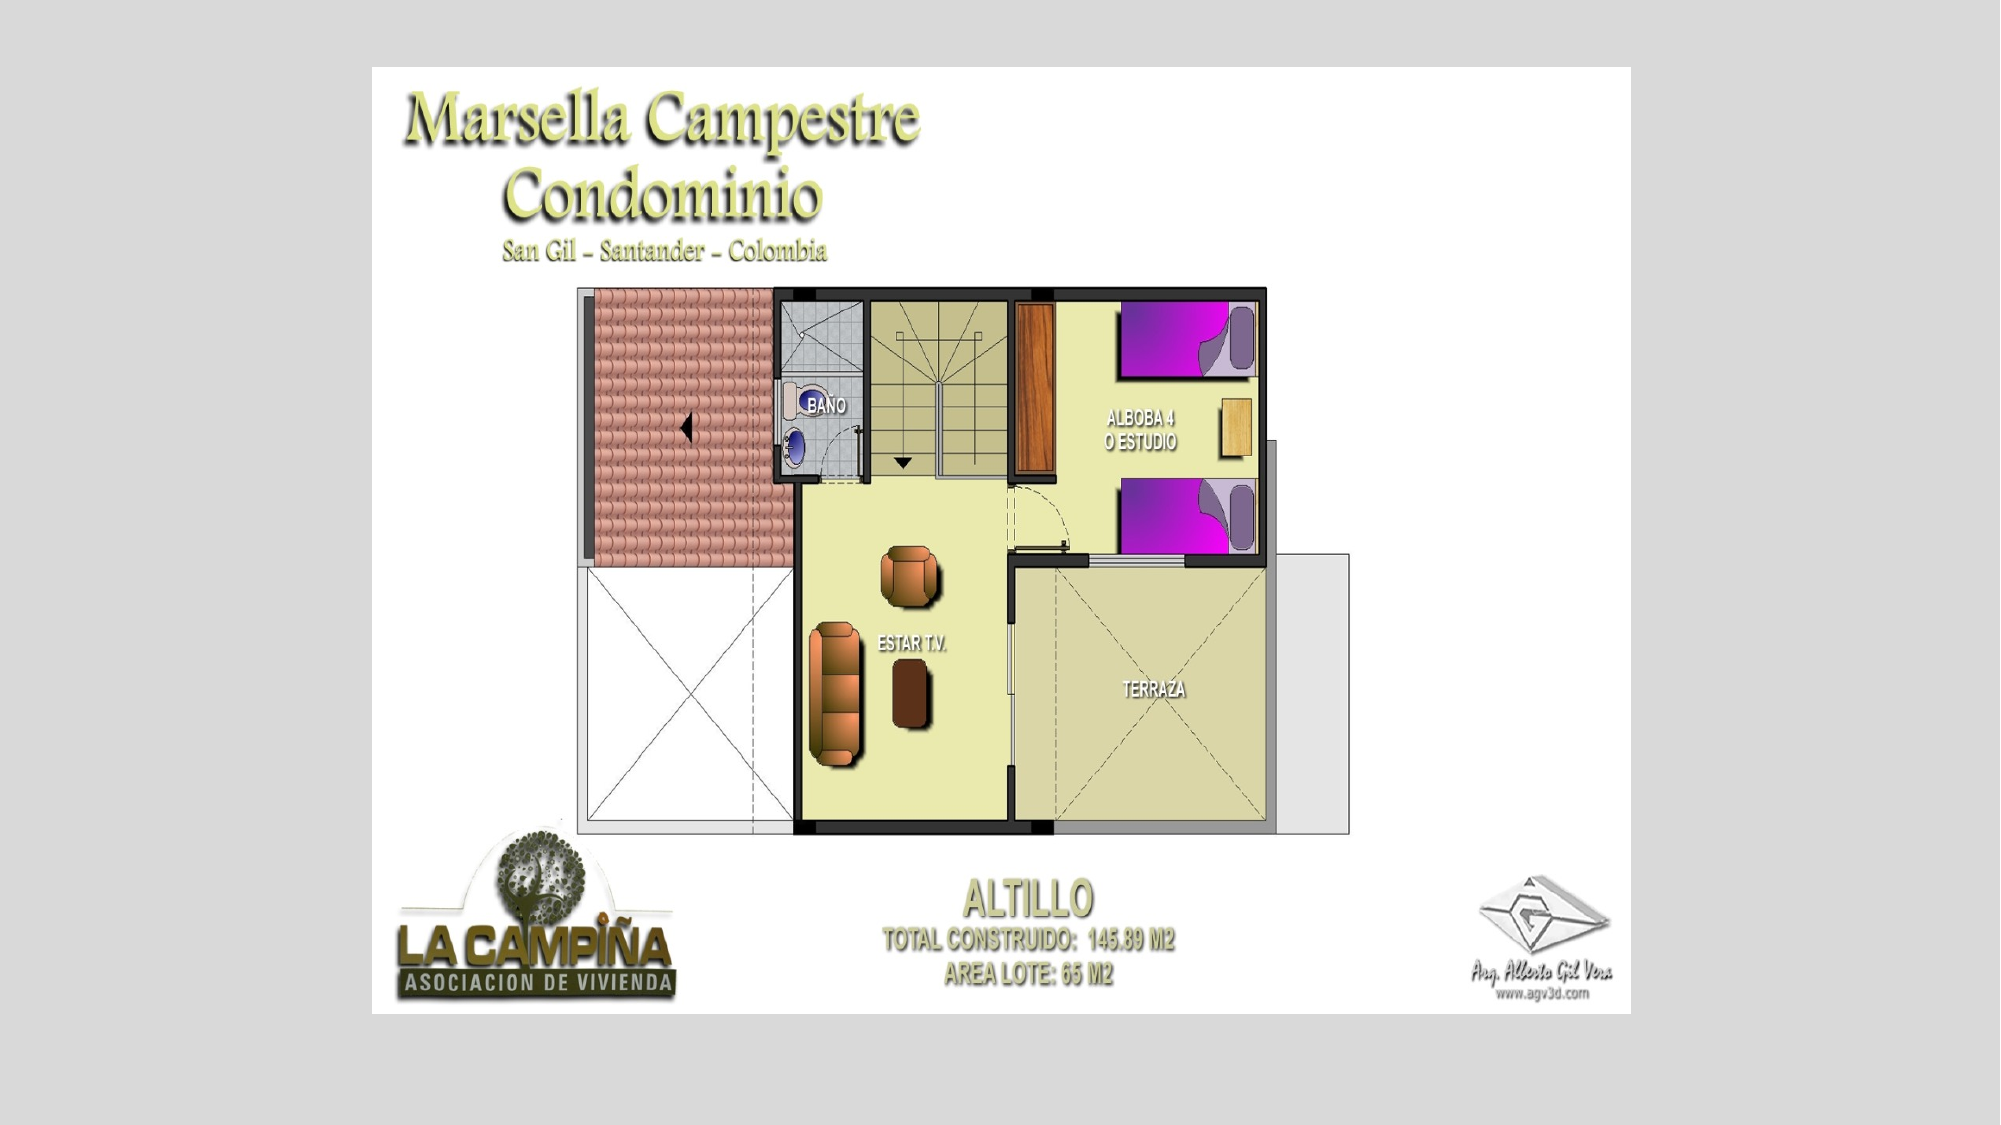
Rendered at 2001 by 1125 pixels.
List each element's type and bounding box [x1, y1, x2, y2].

list [371, 67, 1631, 1014]
